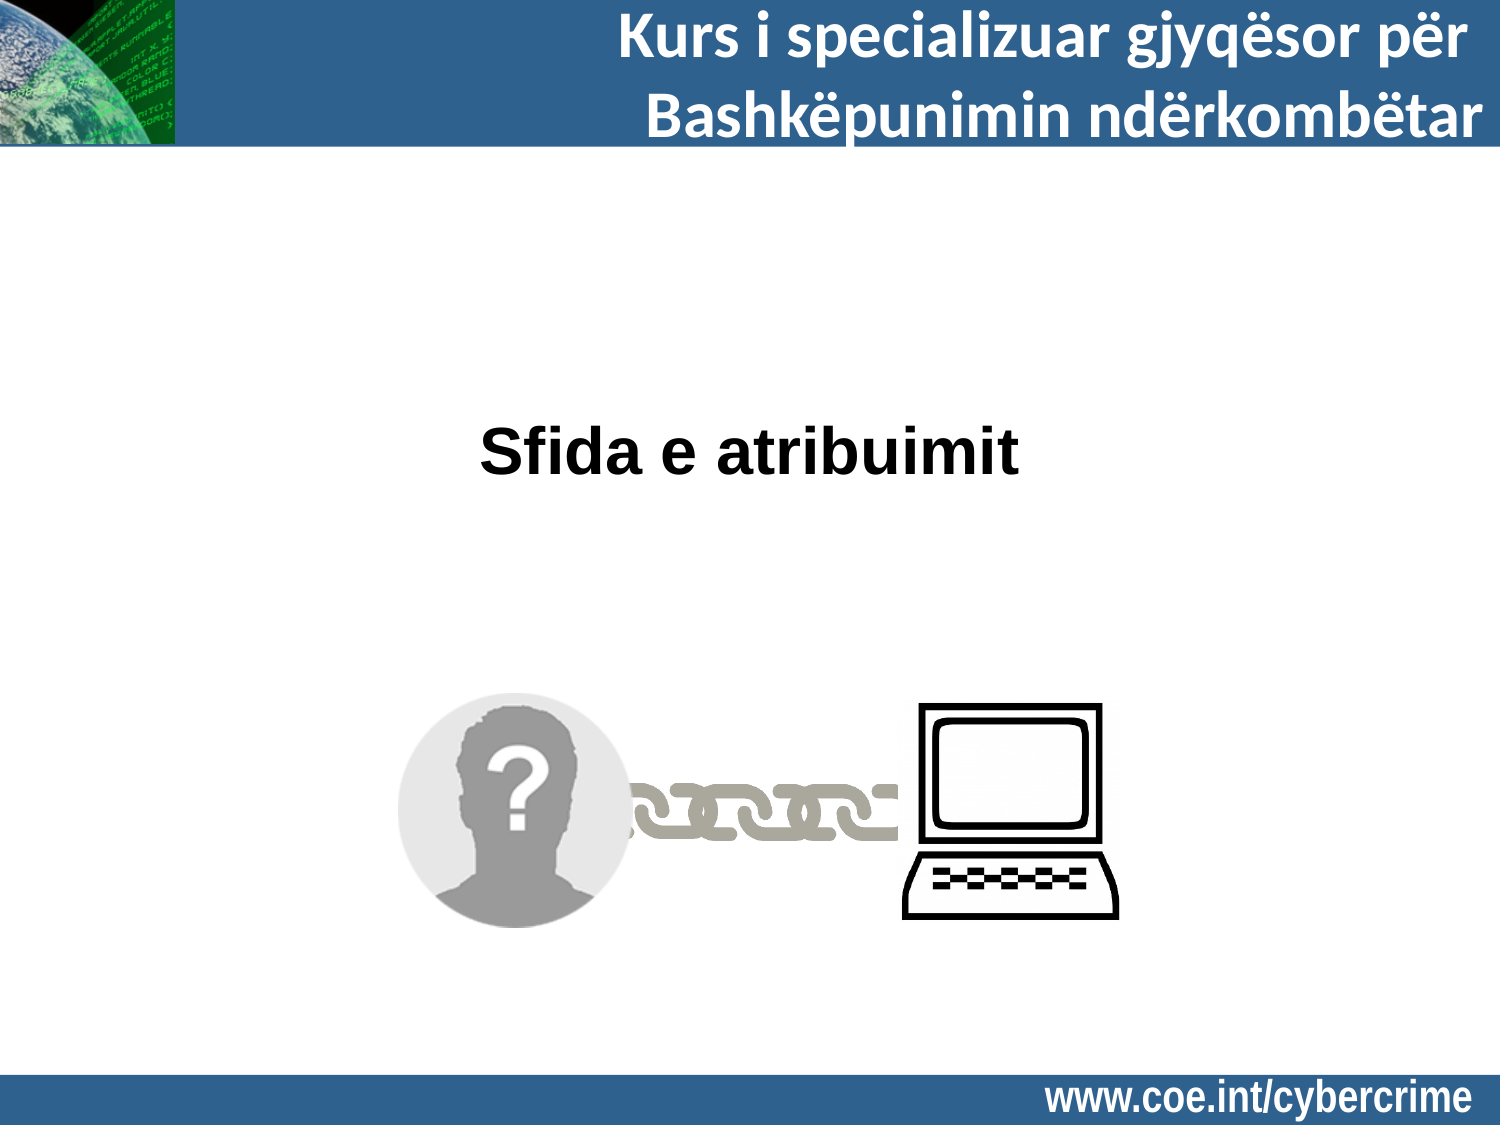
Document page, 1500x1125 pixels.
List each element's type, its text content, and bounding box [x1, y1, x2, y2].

text_box Sfida e atribuimit [50, 352, 1450, 496]
text_box [0, 1073, 1030, 1125]
text_box Kurs i specializuar gjyqësor për Bashkëpunimin ndërkombëtar [177, 0, 1500, 149]
picture [0, 0, 175, 144]
text_box www.coe.int/cybercrime [1030, 1059, 1500, 1125]
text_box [397, 693, 1459, 1006]
